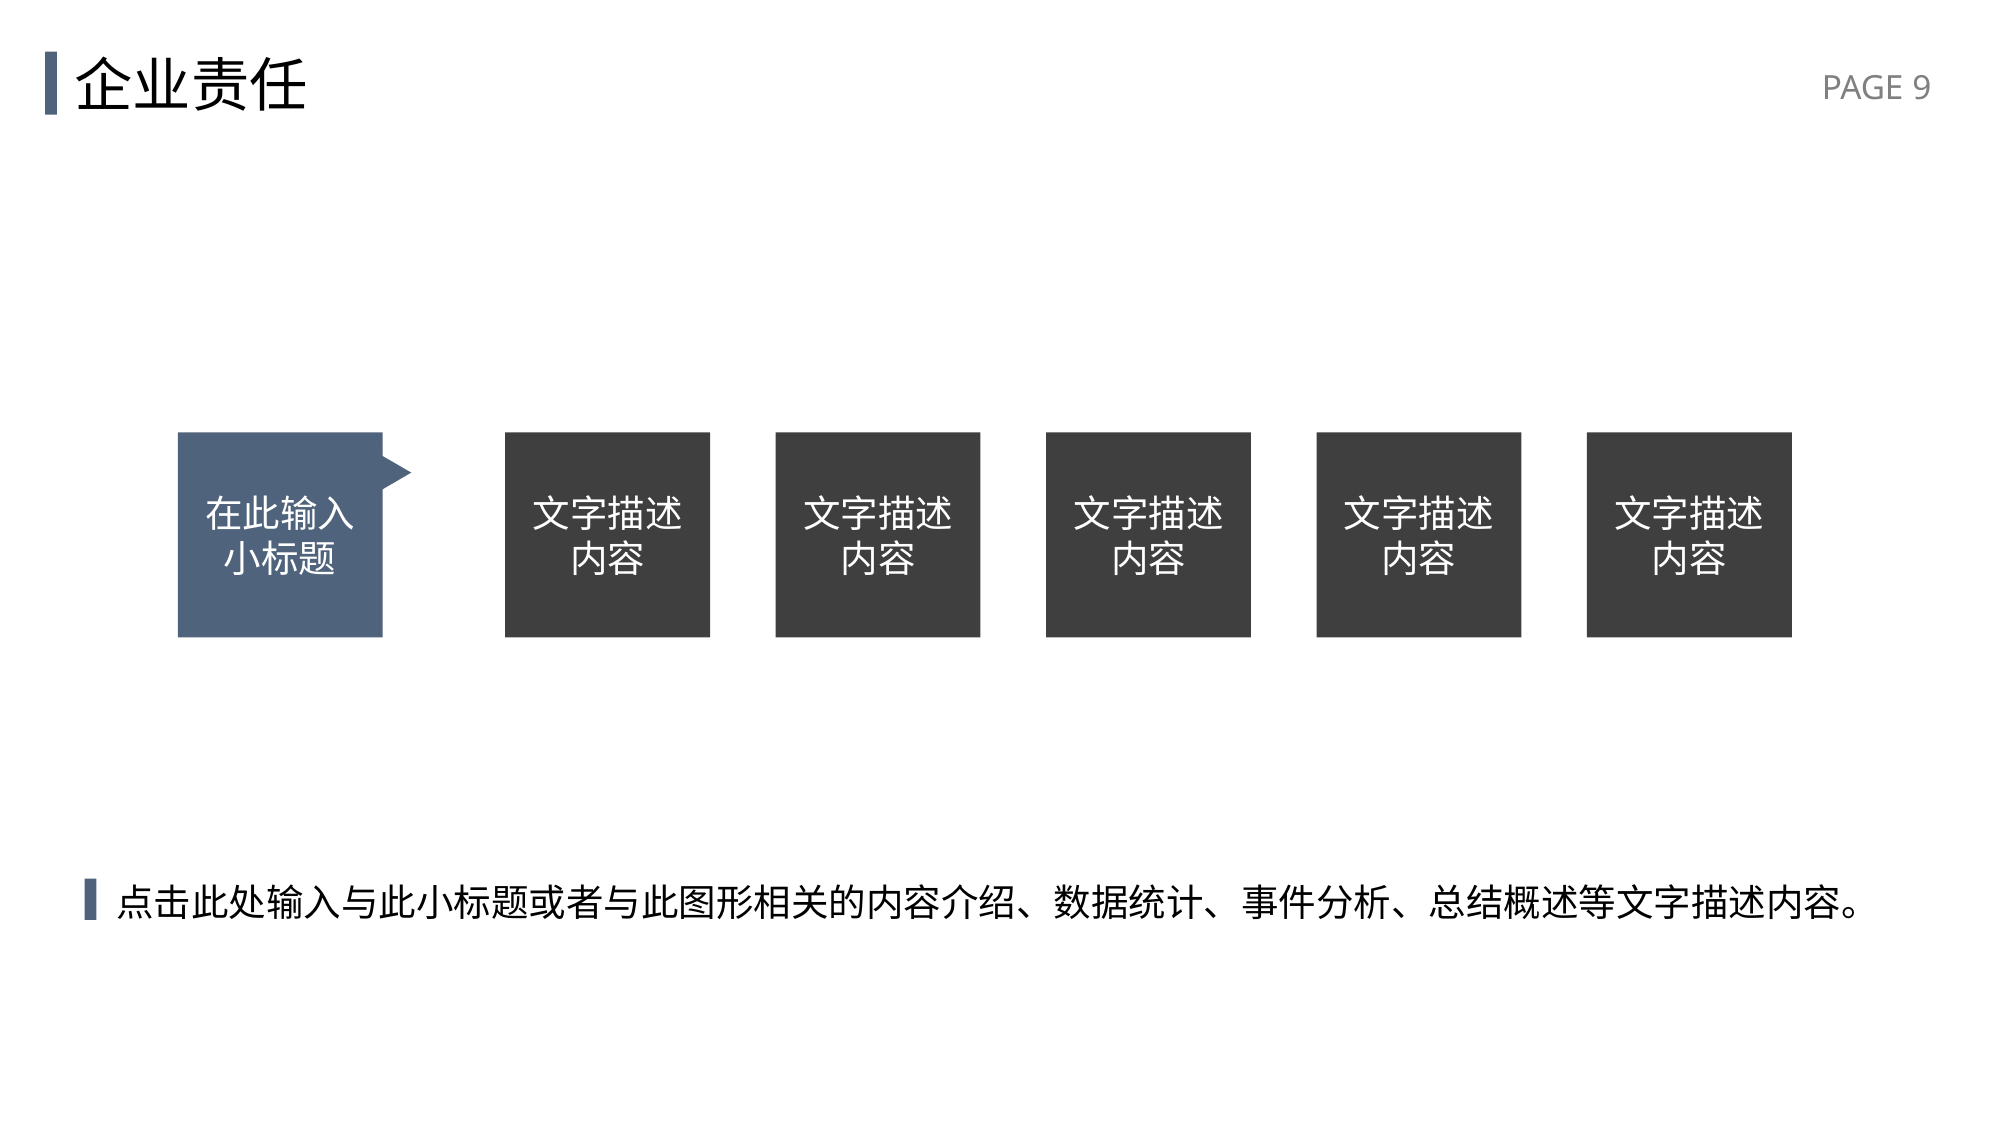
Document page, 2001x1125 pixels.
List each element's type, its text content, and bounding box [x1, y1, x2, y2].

text_box [84, 877, 98, 921]
text_box 文字描述内容 [775, 431, 982, 638]
text_box 文字描述内容 [1586, 431, 1793, 638]
title 企业责任 [59, 40, 522, 126]
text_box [177, 432, 412, 638]
text_box 点击此处输入与此小标题或者与此图形相关的内容介绍、数据统计、事件分析、总结概述等文字描述内容。 [101, 872, 1947, 932]
text_box 文字描述内容 [1315, 431, 1522, 638]
text_box 文字描述内容 [1045, 431, 1252, 638]
text_box 文字描述内容 [504, 431, 711, 638]
